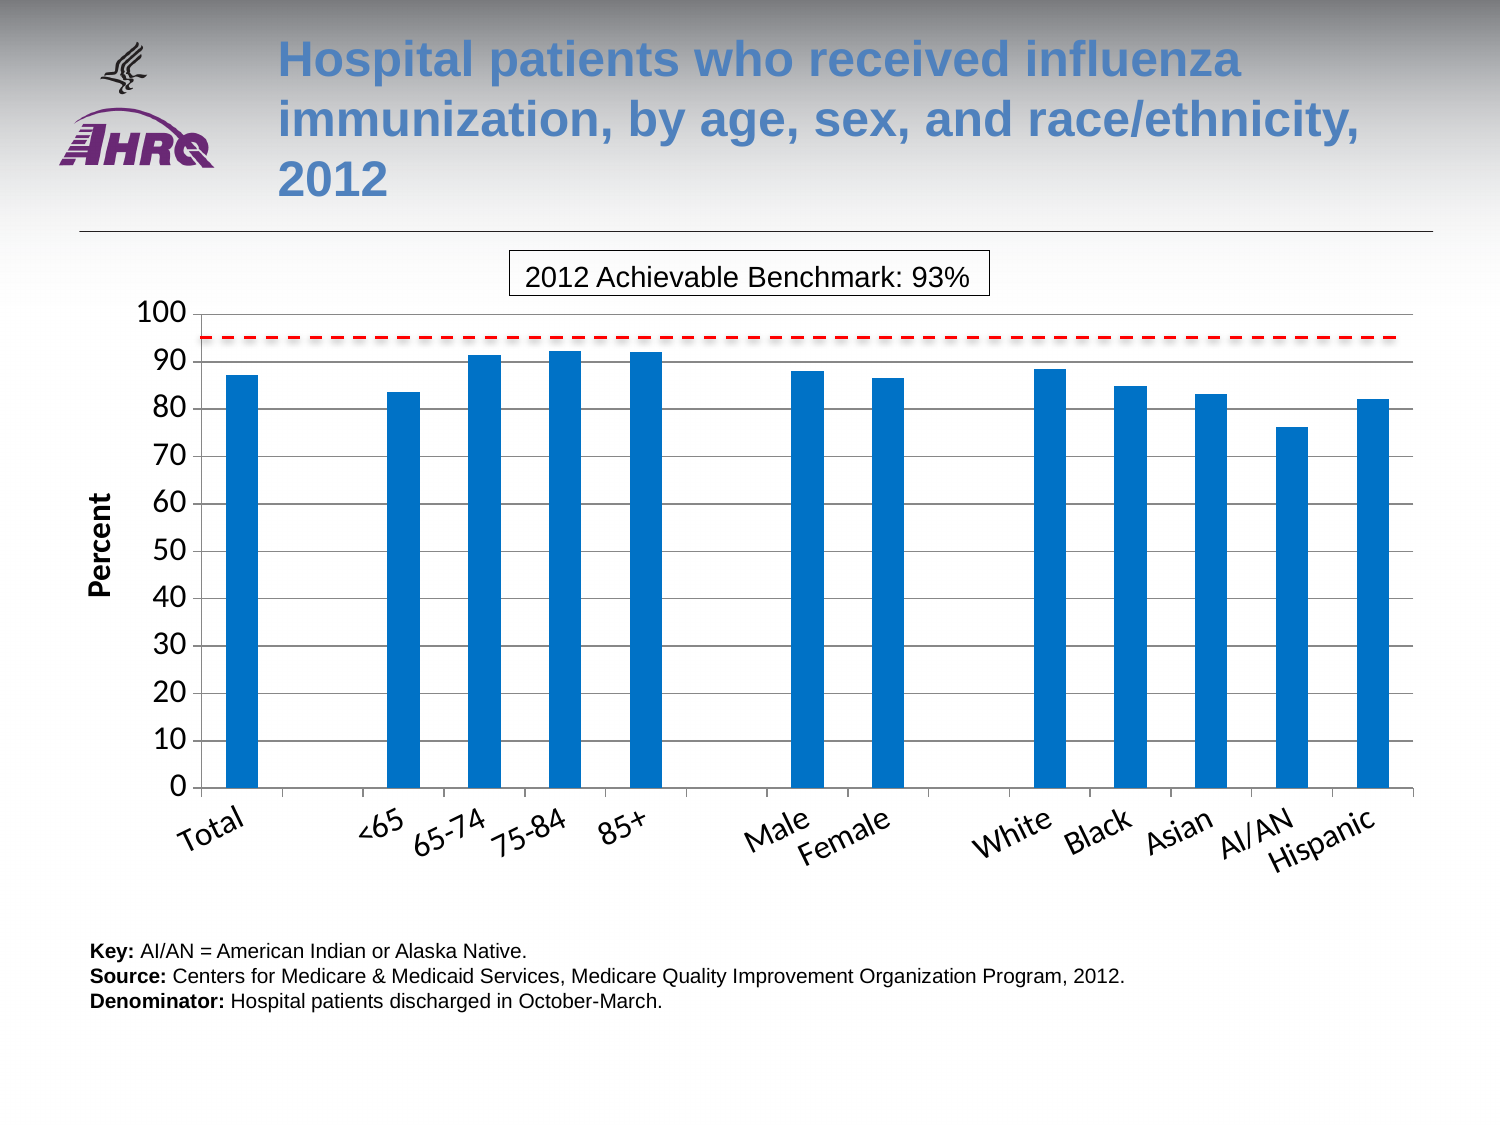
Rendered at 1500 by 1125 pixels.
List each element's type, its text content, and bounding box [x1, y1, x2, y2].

chart [74, 239, 1426, 901]
title Hospital patients who received influenza immunization, by age, sex, and race/ethnicity, 2012 [262, 45, 1425, 188]
picture [0, 0, 1500, 1125]
text_box Key: AI/AN = American Indian or Alaska Native. Source: Centers for Medicare & Medicaid Services, Medicare Quality Improvement Organization Program, 2012. Denominator: Hospital patients discharged in October-March. [74, 930, 1425, 1020]
